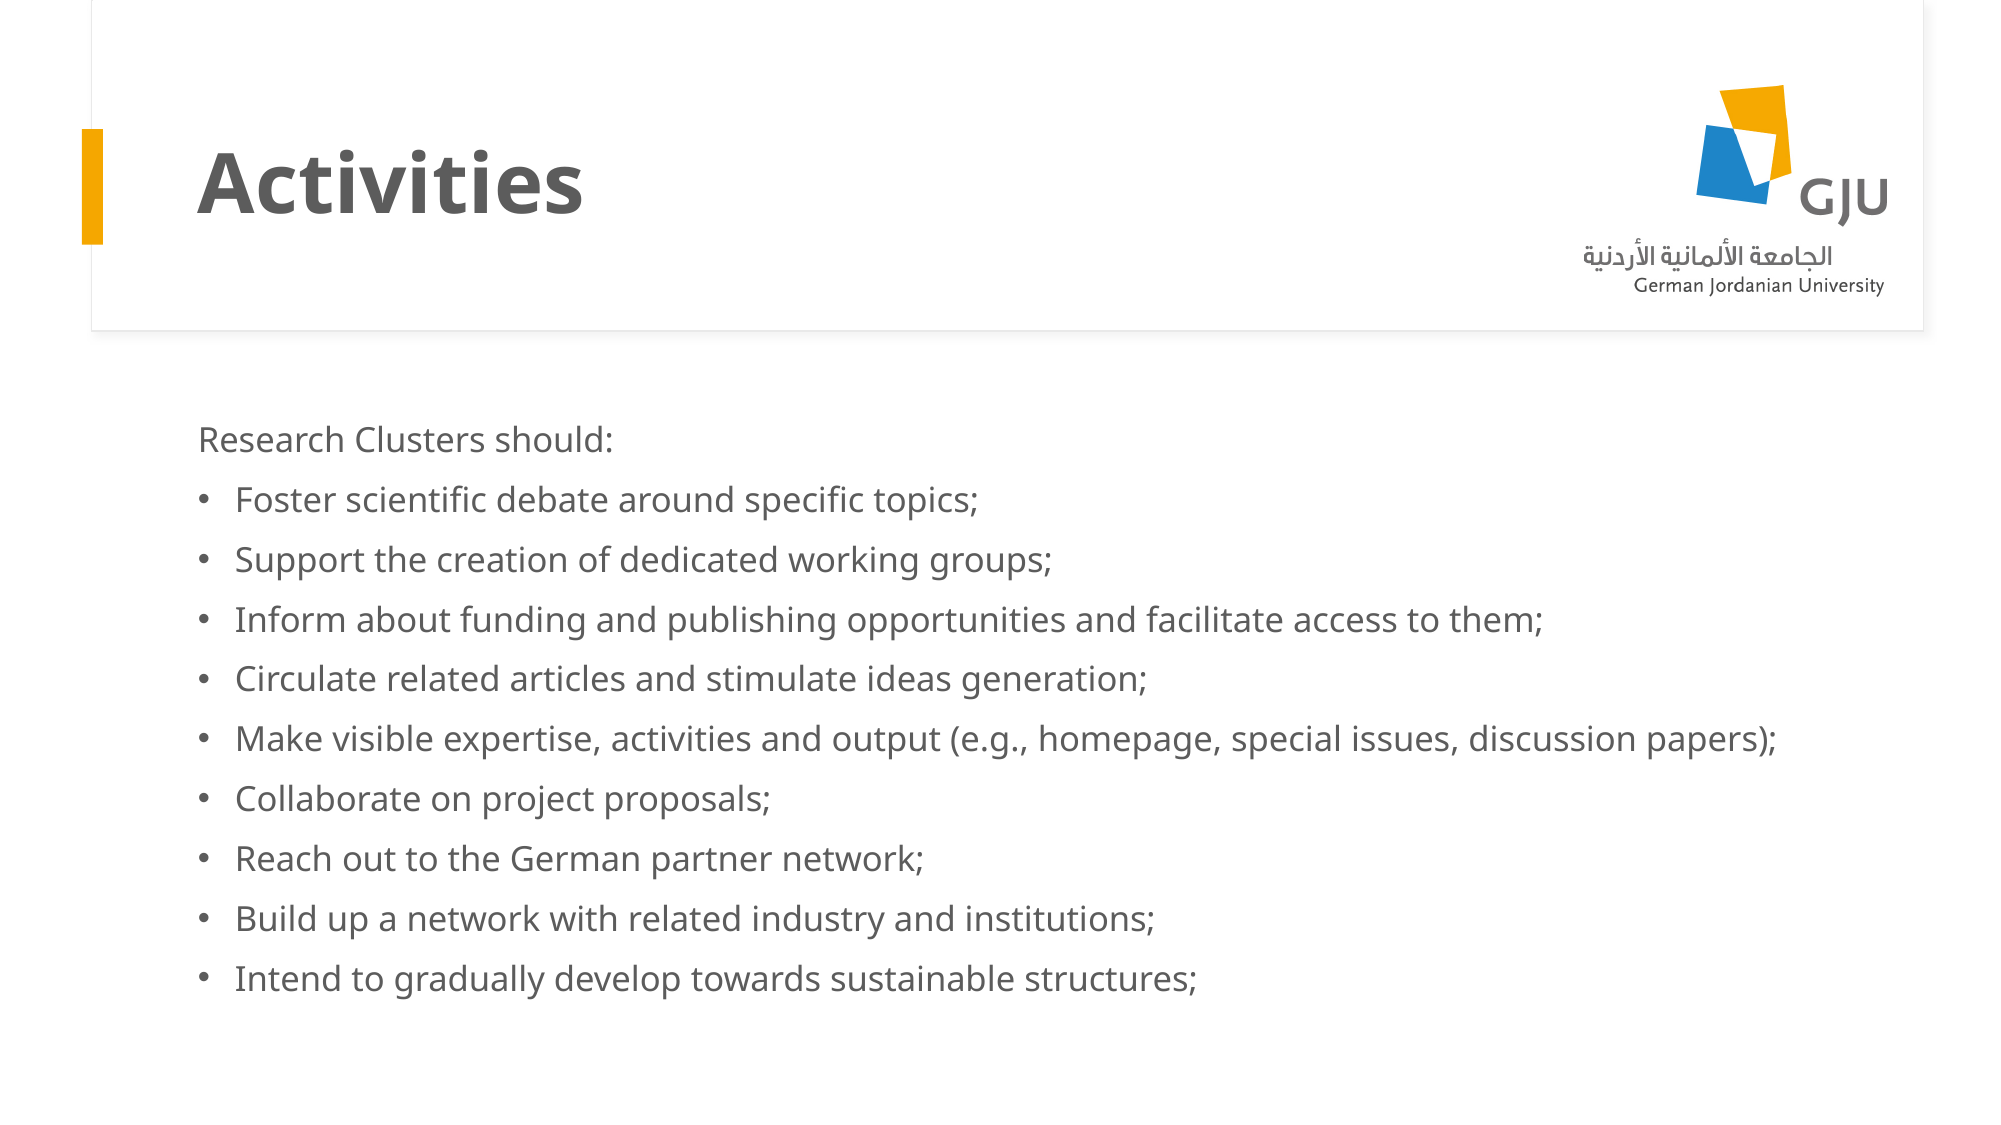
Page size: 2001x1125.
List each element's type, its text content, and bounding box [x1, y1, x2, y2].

list Research Clusters should: Foster scientific debate around specific topics; Support the creation of dedicated working groups; Inform about funding and publishing opportunities and facilitate access to them; Circulate related articles and stimulate ideas generation; Make visible expertise, activities and output (e.g., homepage, special issues, discussion papers); Collaborate on project proposals; Reach out to the German partner network; Build up a network with related industry and institutions; Intend to gradually develop towards sustainable structures; [183, 406, 1851, 1013]
title Activities [183, 90, 1851, 284]
picture [1584, 85, 1887, 297]
